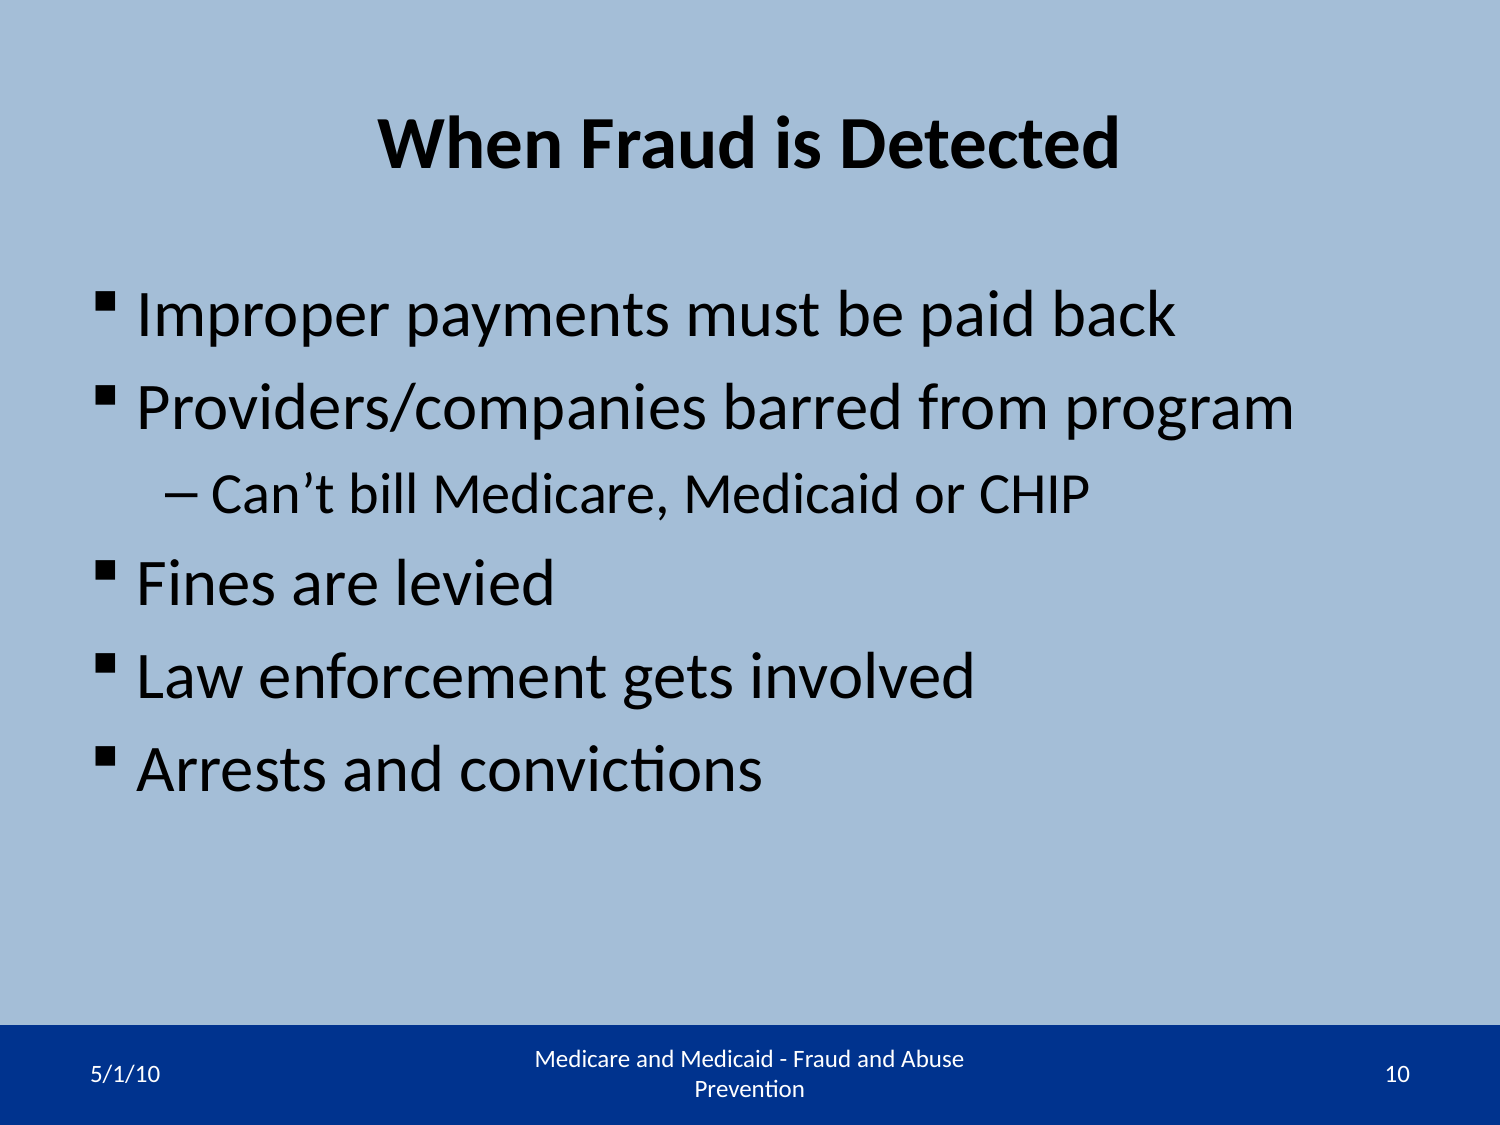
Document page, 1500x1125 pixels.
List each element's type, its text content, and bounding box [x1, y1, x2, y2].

slide_number 10 [1074, 1042, 1425, 1103]
list Improper payments must be paid back Providers/companies barred from program Can’t bill Medicare, Medicaid or CHIP Fines are levied Law enforcement gets involved Arrests and convictions [74, 262, 1426, 1006]
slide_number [75, 1042, 425, 1103]
title When Fraud is Detected [74, 44, 1426, 233]
footer Medicare and Medicaid - Fraud and Abuse Prevention [462, 1042, 1038, 1103]
